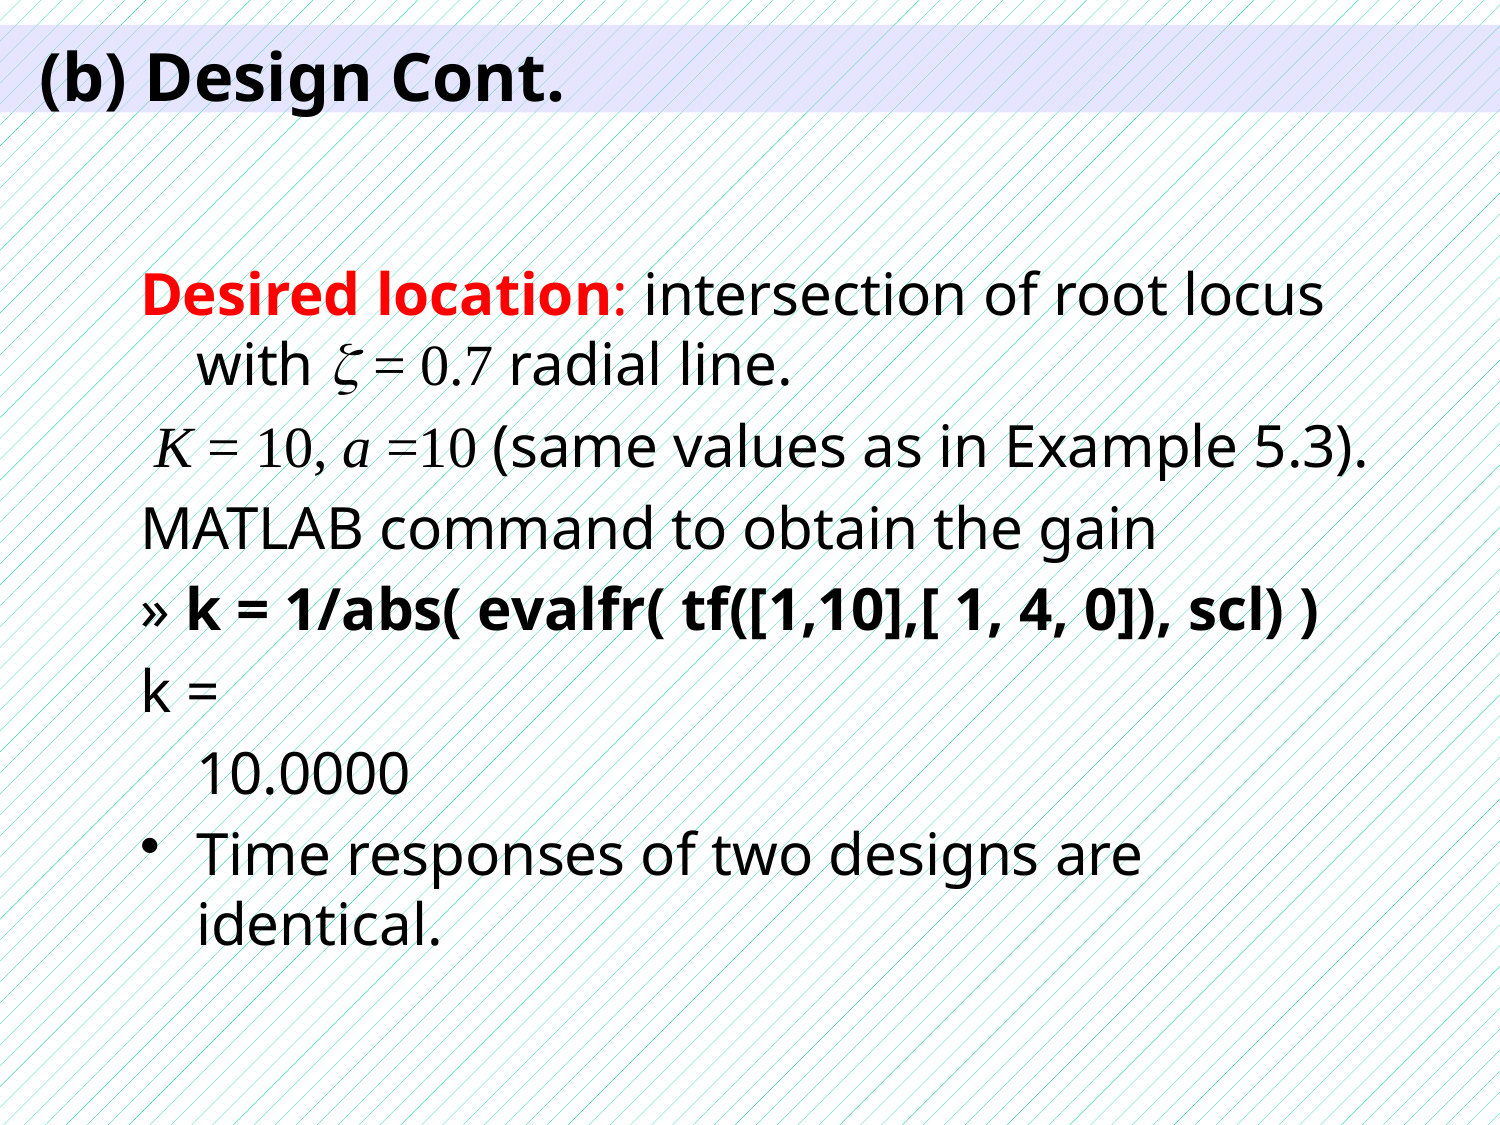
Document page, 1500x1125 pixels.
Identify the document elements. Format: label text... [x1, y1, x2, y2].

list Desired location: intersection of root locus with  = 0.7 radial line. K = 10, a =10 (same values as in Example 5.3). MATLAB command to obtain the gain » k = 1/abs( evalfr( tf([1,10],[ 1, 4, 0]), scl) ) k = 10.0000 Time responses of two designs are identical. [124, 249, 1413, 993]
title (b) Design Cont. [24, 24, 1476, 126]
